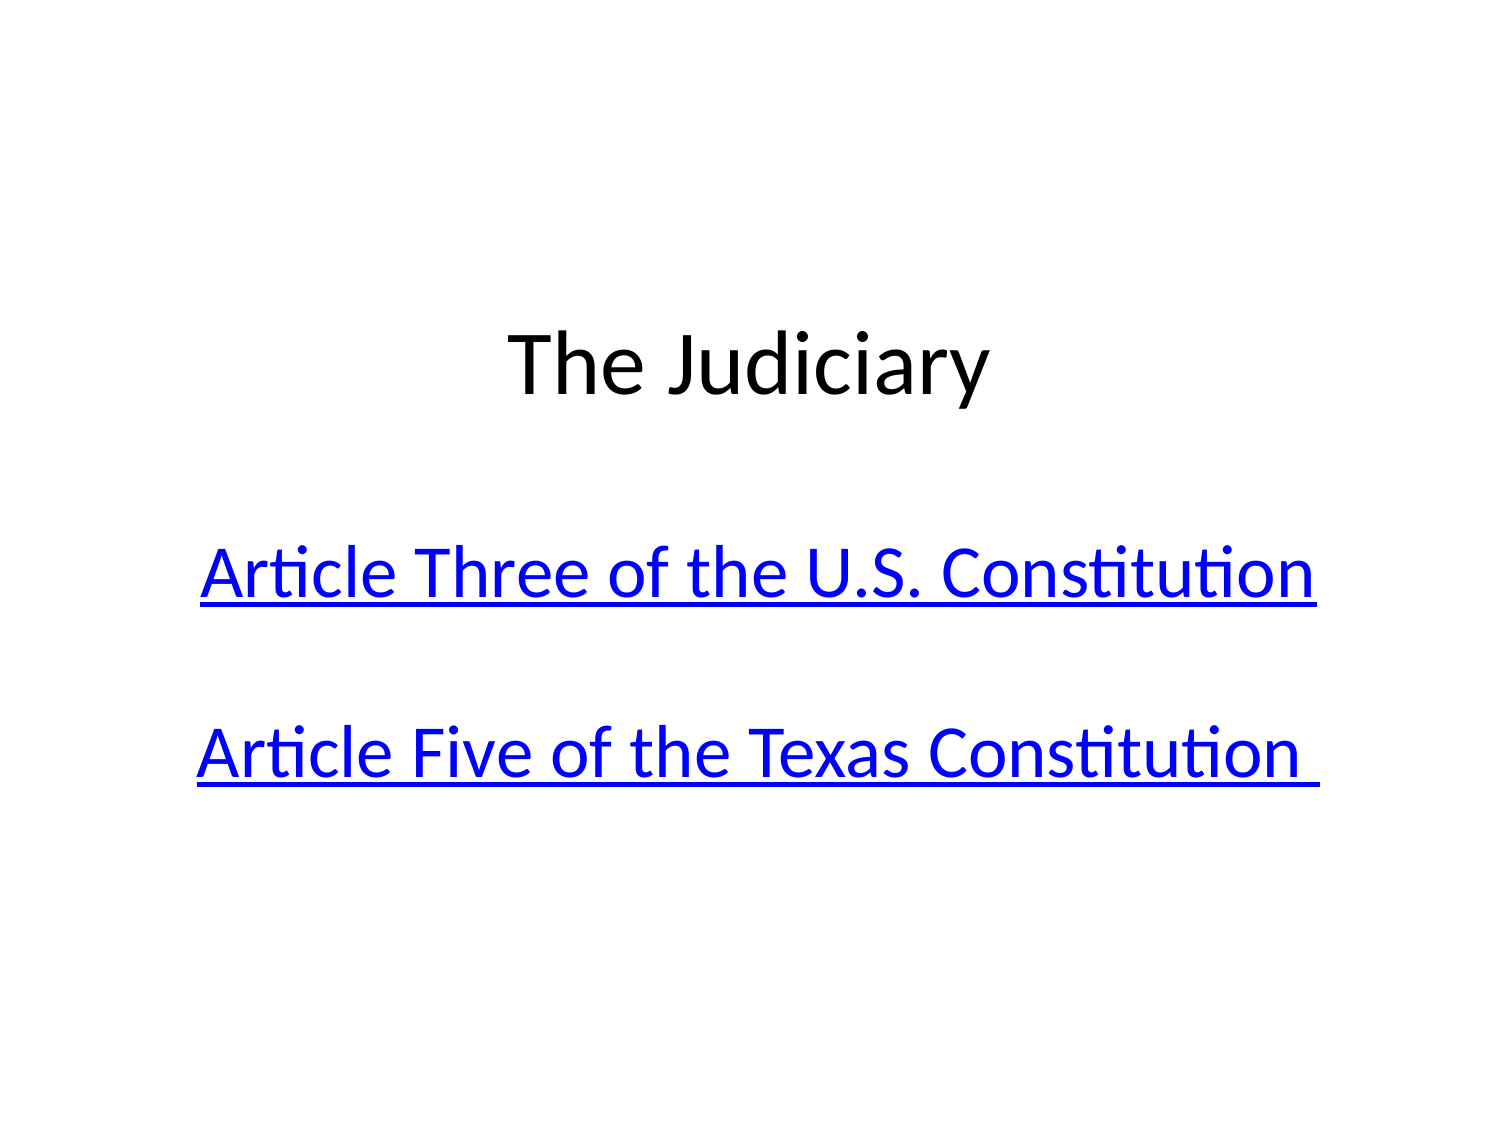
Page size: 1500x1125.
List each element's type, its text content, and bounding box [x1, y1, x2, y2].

title The Judiciary Article Three of the U.S. Constitution Article Five of the Texas Constitution [74, 44, 1426, 1051]
